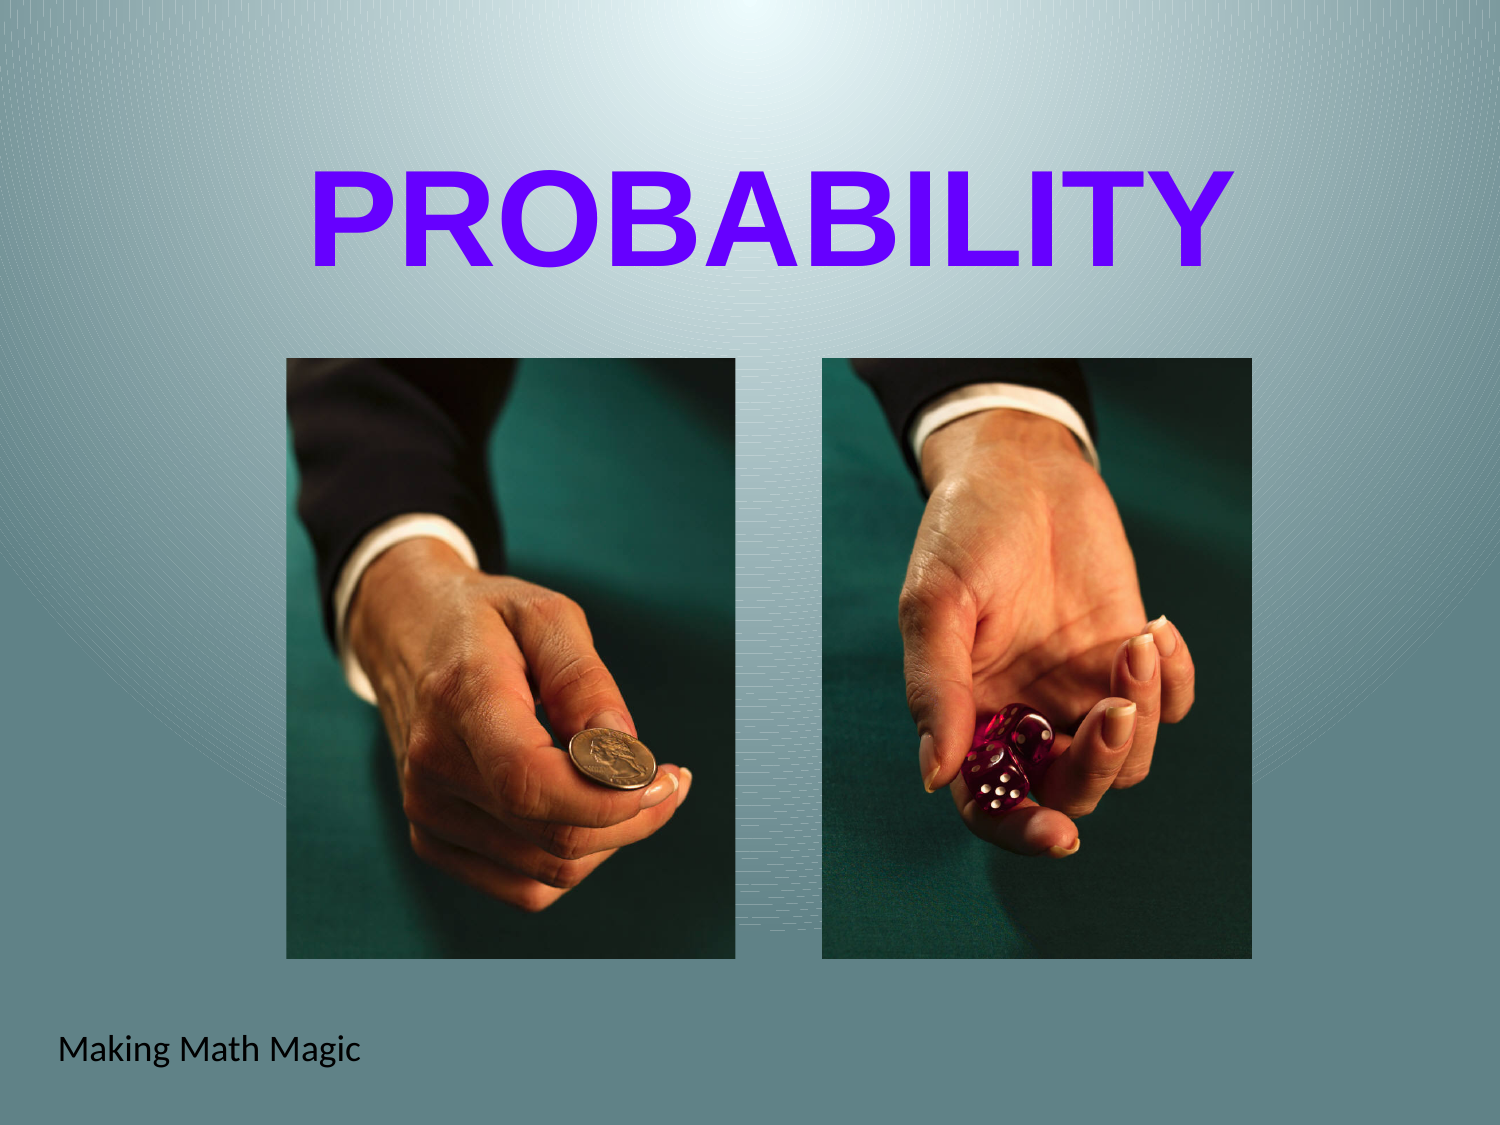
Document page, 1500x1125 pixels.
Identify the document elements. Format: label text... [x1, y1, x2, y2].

picture [286, 358, 736, 960]
text_box Making Math Magic [42, 1016, 531, 1077]
picture [822, 358, 1252, 960]
text_box Probability [291, 121, 1253, 302]
